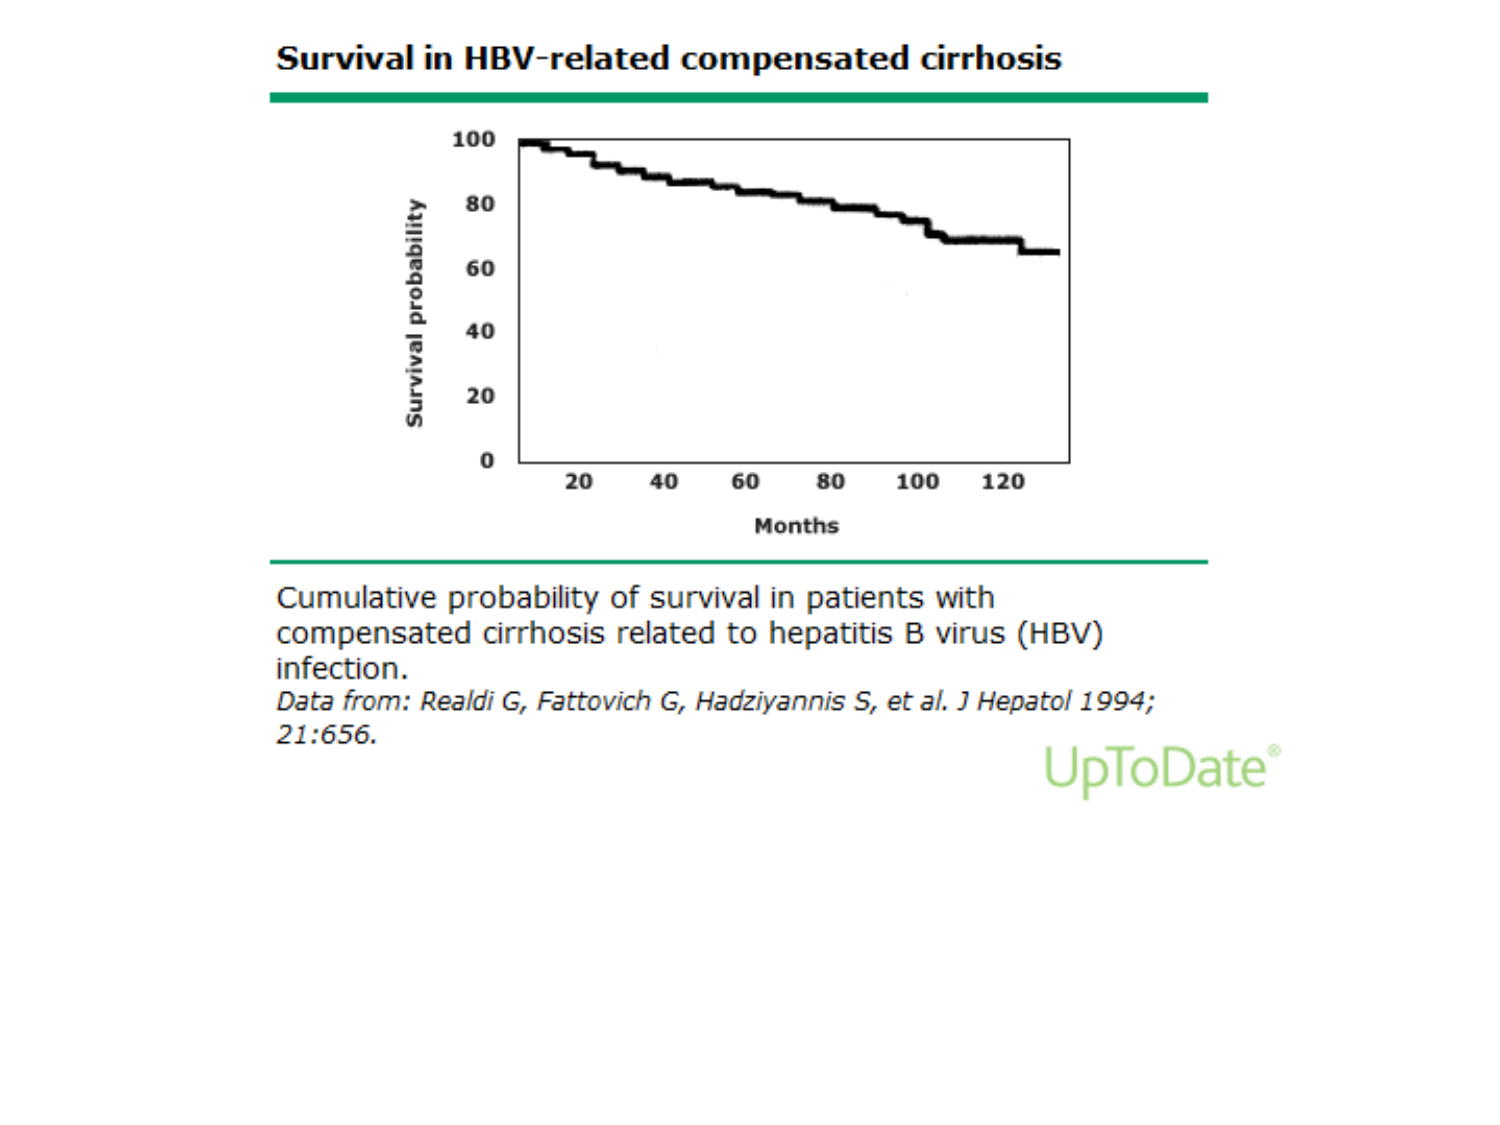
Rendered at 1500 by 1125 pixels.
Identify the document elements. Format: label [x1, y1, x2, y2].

picture [210, 0, 1290, 811]
